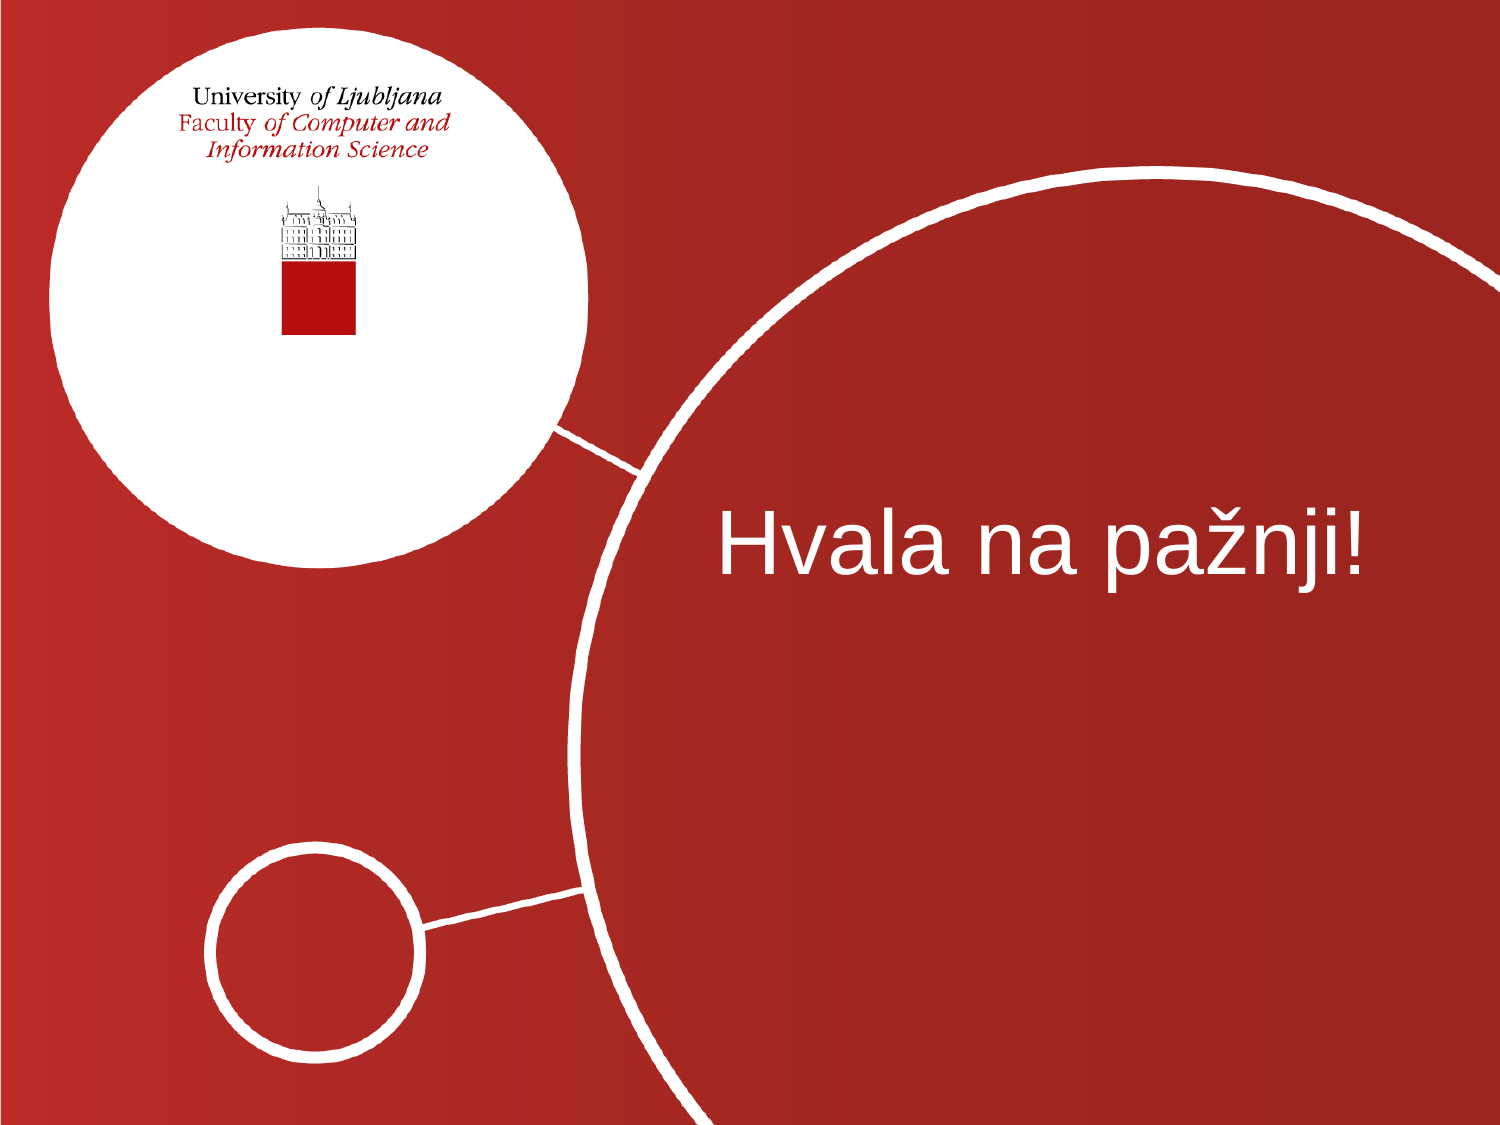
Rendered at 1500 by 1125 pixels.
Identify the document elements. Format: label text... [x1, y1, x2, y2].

text_box Hvala na pažnji! [675, 475, 1494, 990]
picture [0, 0, 1500, 1125]
